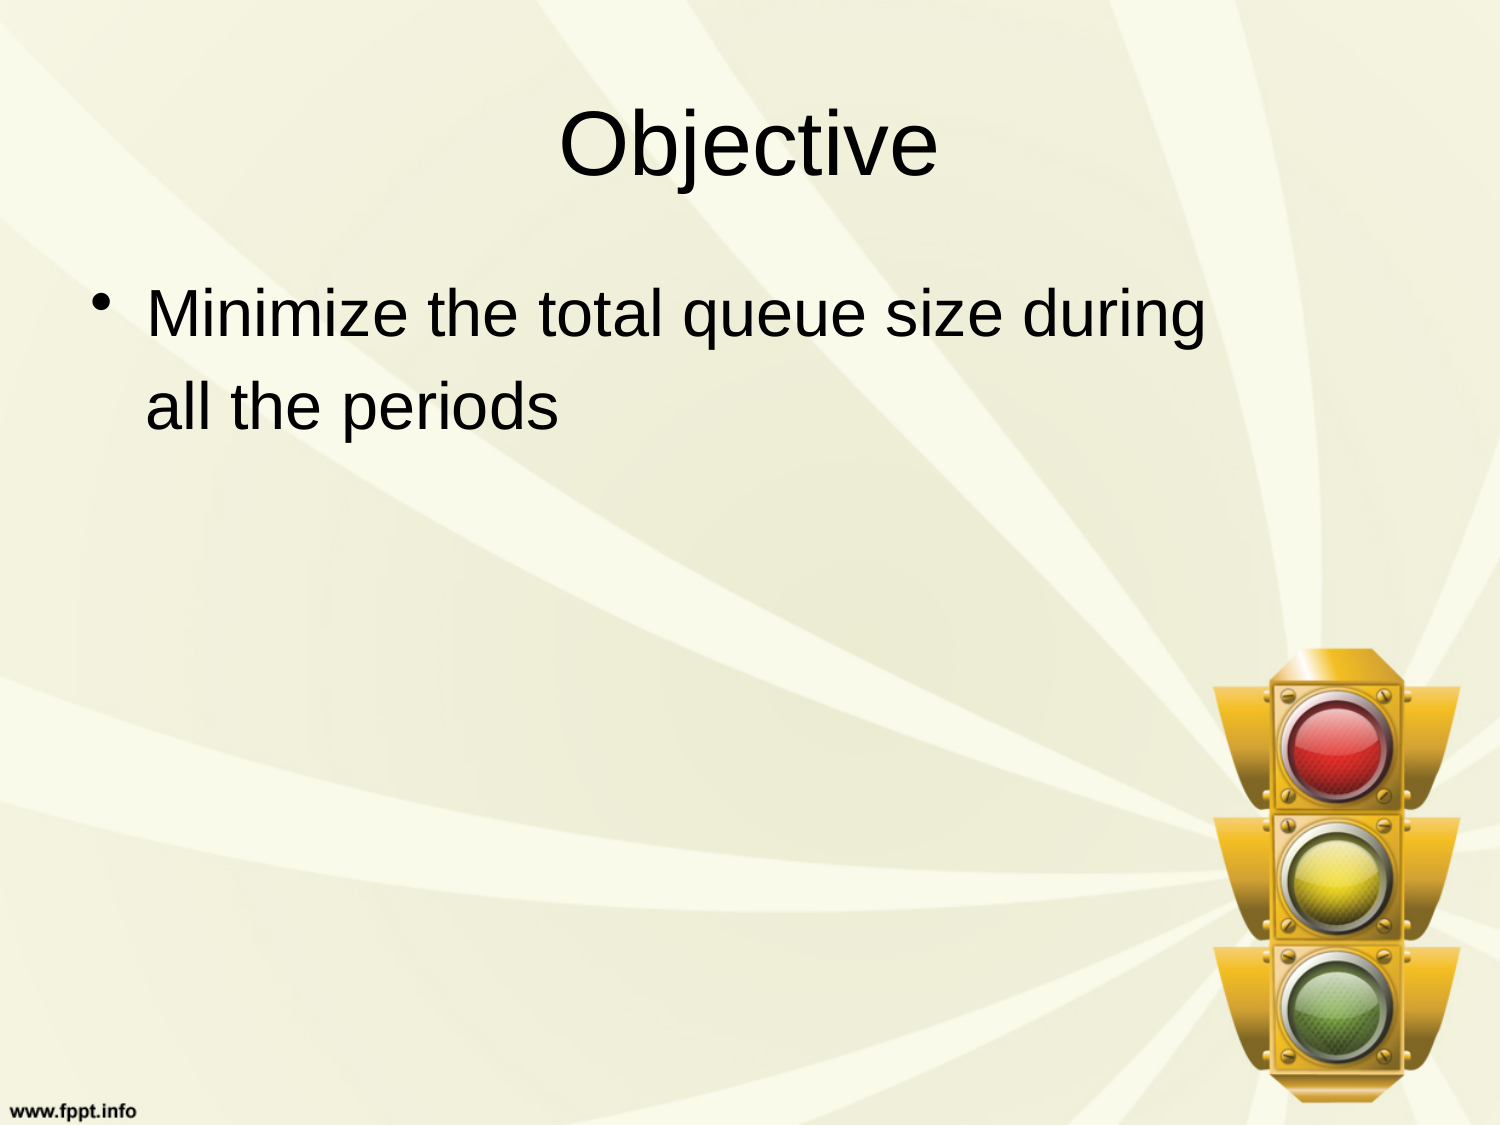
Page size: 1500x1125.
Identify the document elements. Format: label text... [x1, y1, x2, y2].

title Objective [75, 45, 1425, 233]
list Minimize the total queue size during all the periods [75, 262, 1425, 1005]
picture [0, 0, 1500, 1125]
